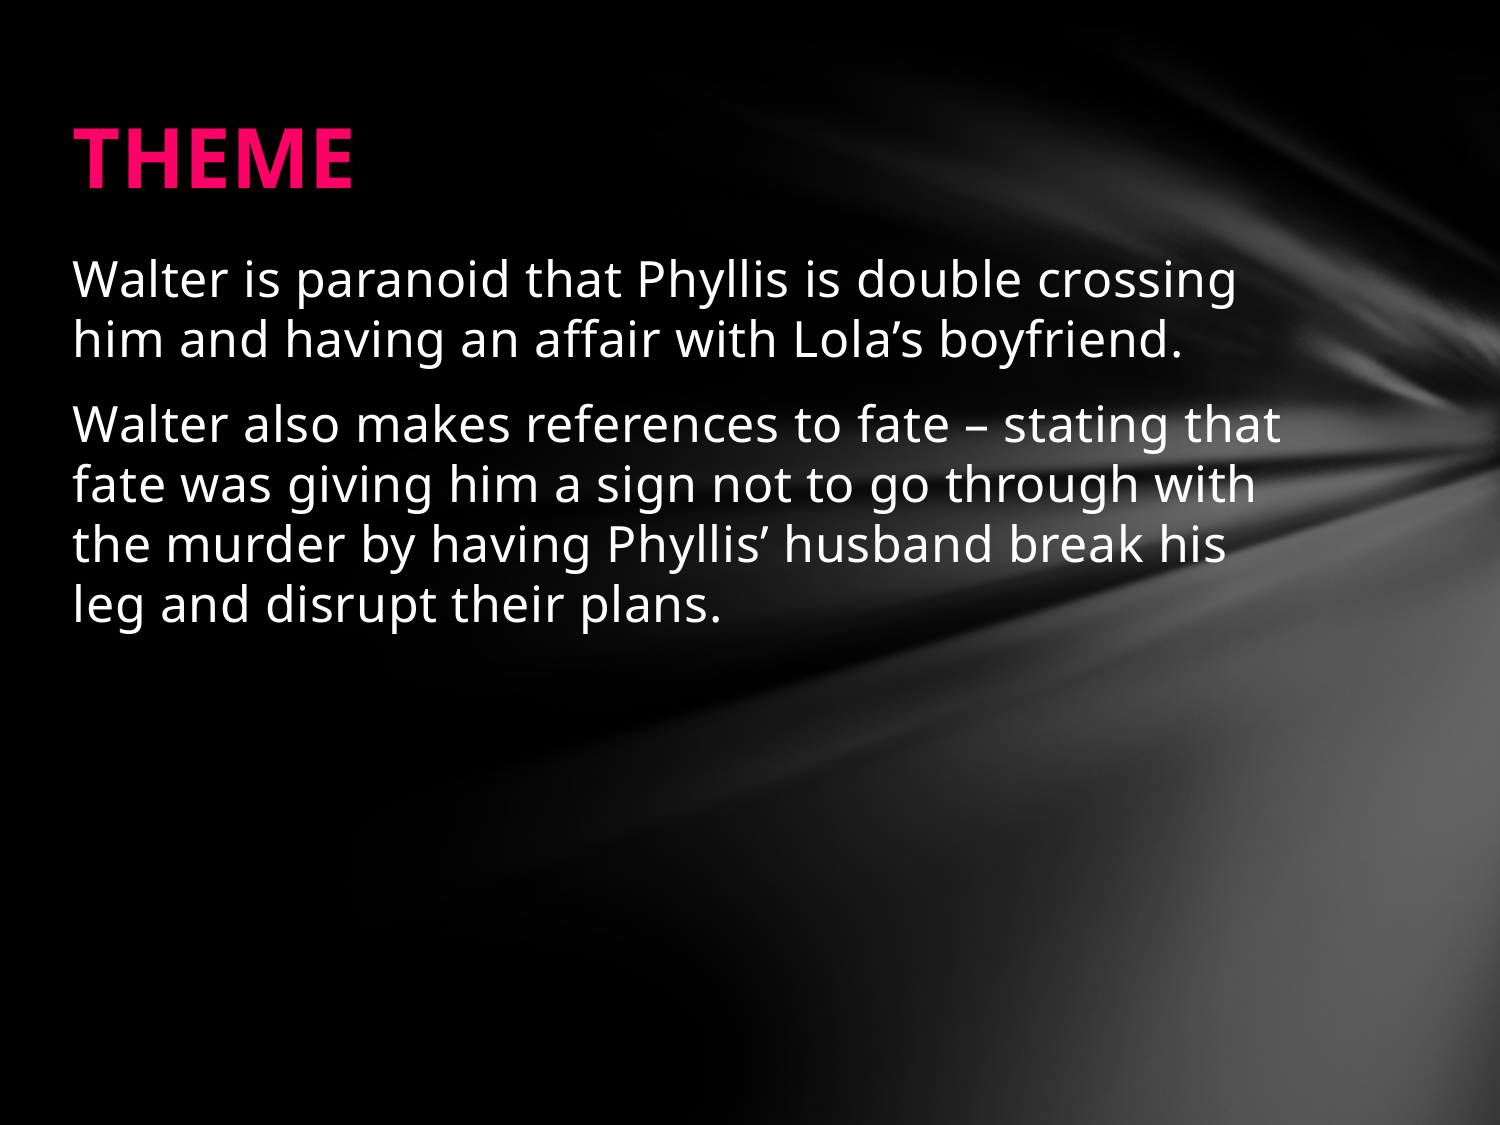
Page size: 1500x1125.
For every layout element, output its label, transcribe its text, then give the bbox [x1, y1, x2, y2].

title THEME [57, 37, 1318, 213]
list Walter is paranoid that Phyllis is double crossing him and having an affair with Lola’s boyfriend. Walter also makes references to fate – stating that fate was giving him a sign not to go through with the murder by having Phyllis’ husband break his leg and disrupt their plans. [57, 239, 1318, 1015]
